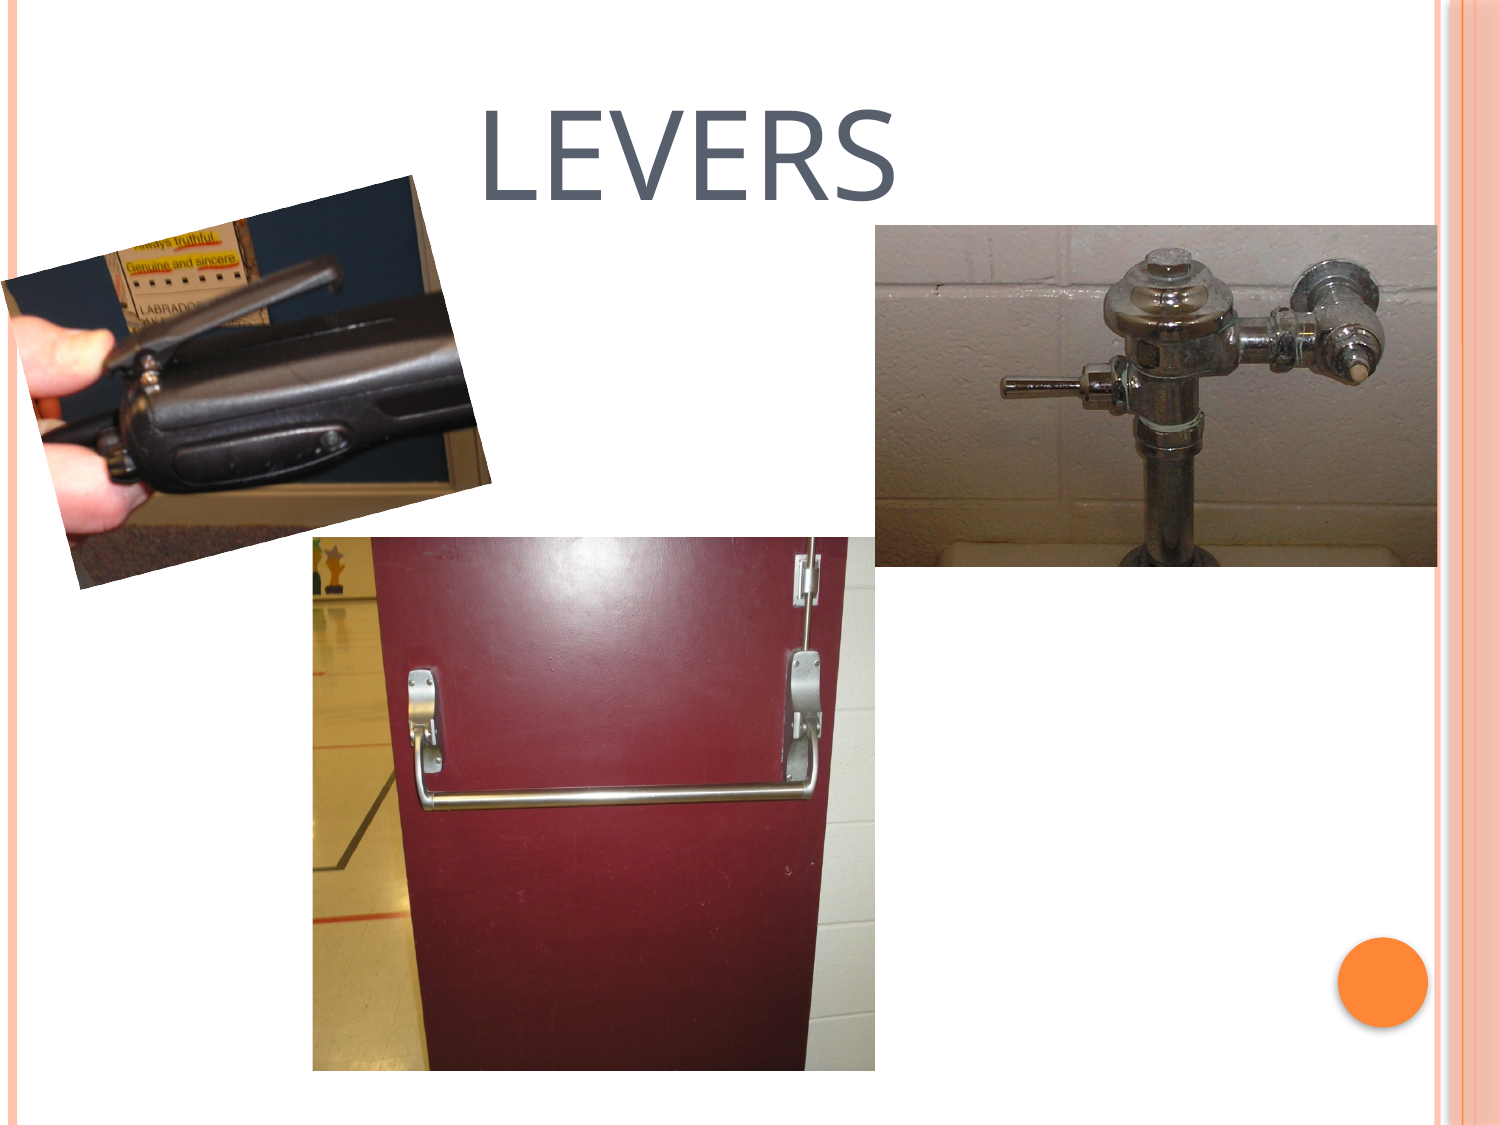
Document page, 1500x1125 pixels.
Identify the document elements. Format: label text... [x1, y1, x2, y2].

picture [1, 175, 1438, 1072]
title Levers [75, 45, 1300, 233]
